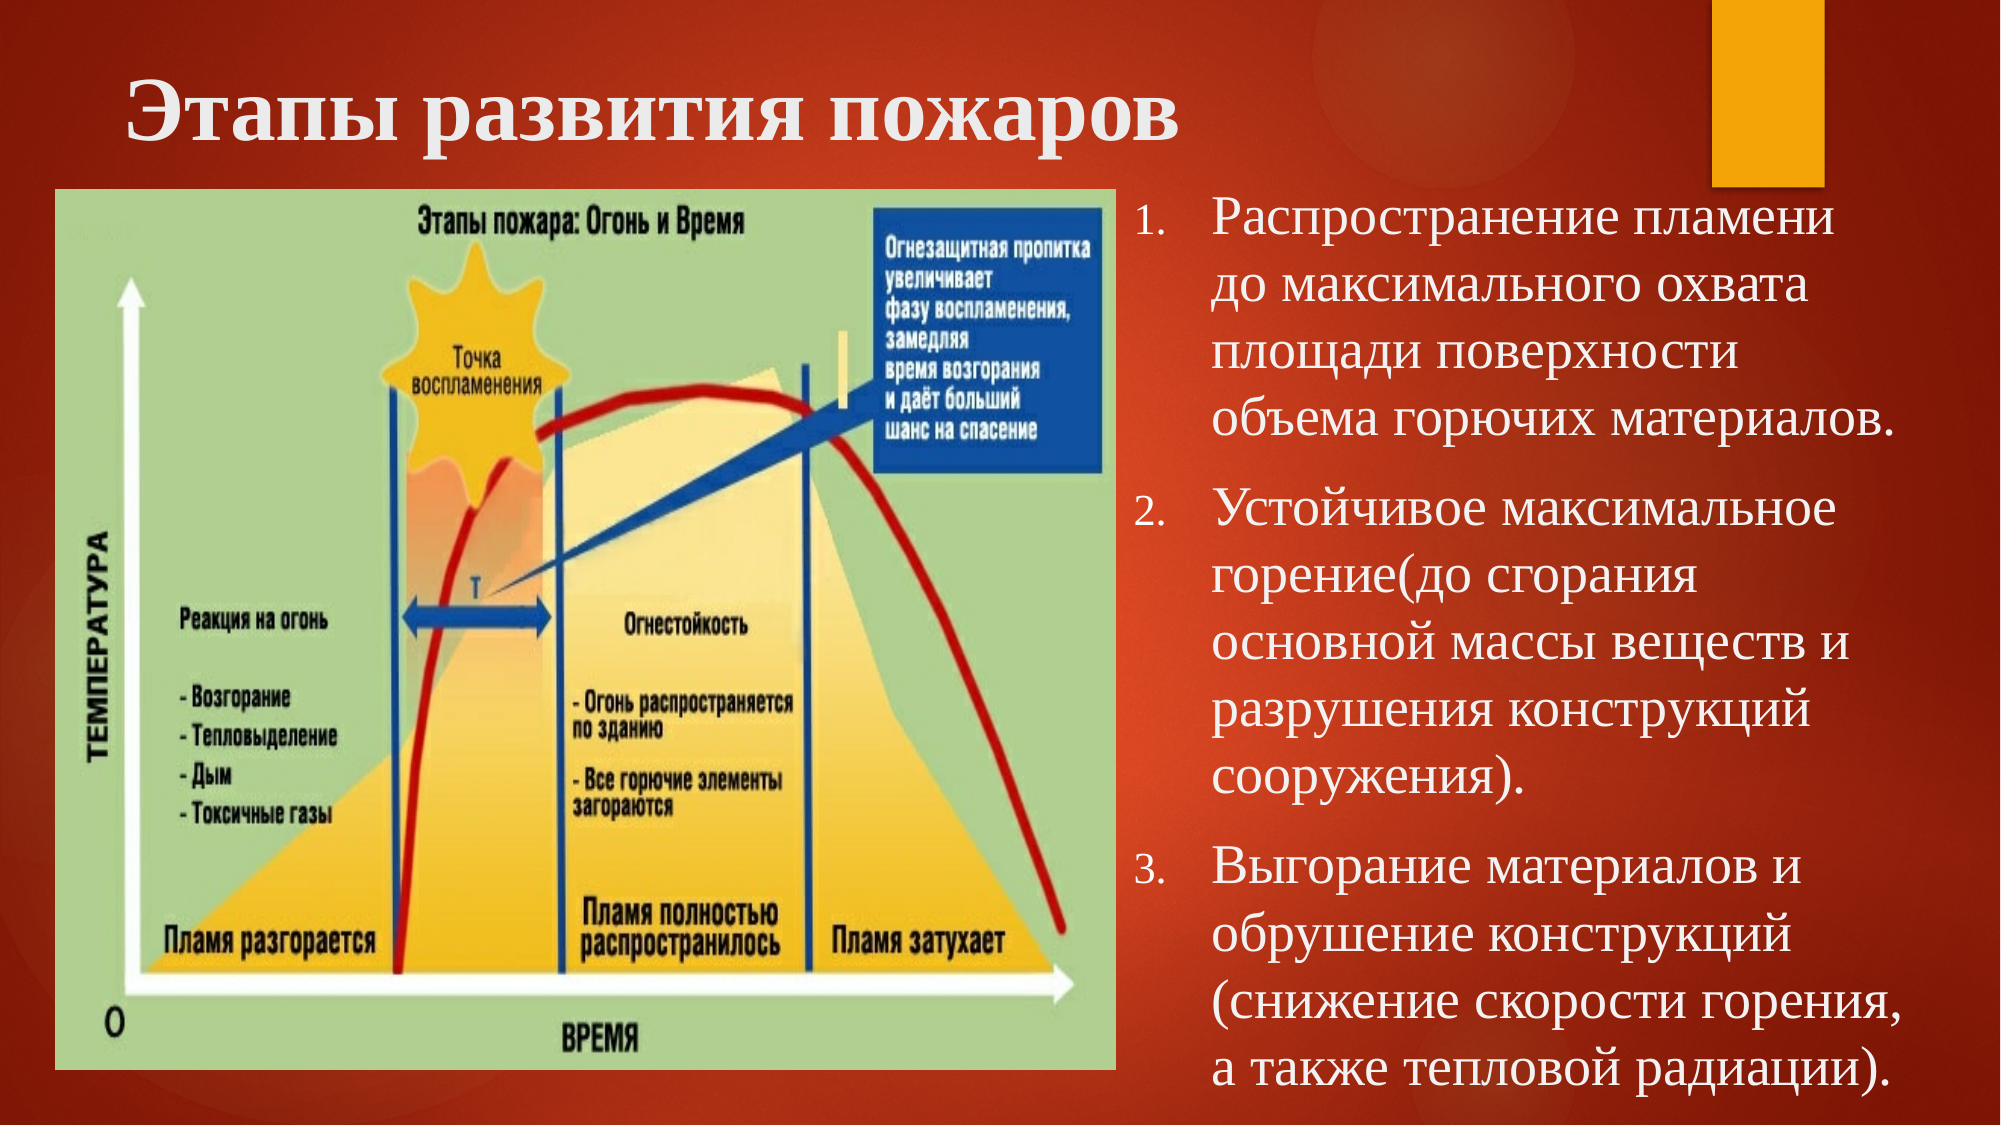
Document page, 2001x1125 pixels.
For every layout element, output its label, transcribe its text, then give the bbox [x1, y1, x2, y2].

subtitle Распространение пламени до максимального охвата площади поверхности объема горючих материалов. Устойчивое максимальное горение(до сгорания основной массы веществ и разрушения конструкций сооружения). Выгорание материалов и обрушение конструкций (снижение скорости горения, а также тепловой радиации). [1118, 171, 1919, 1125]
picture [54, 189, 1116, 1070]
title Этапы развития пожаров [107, 0, 1945, 166]
